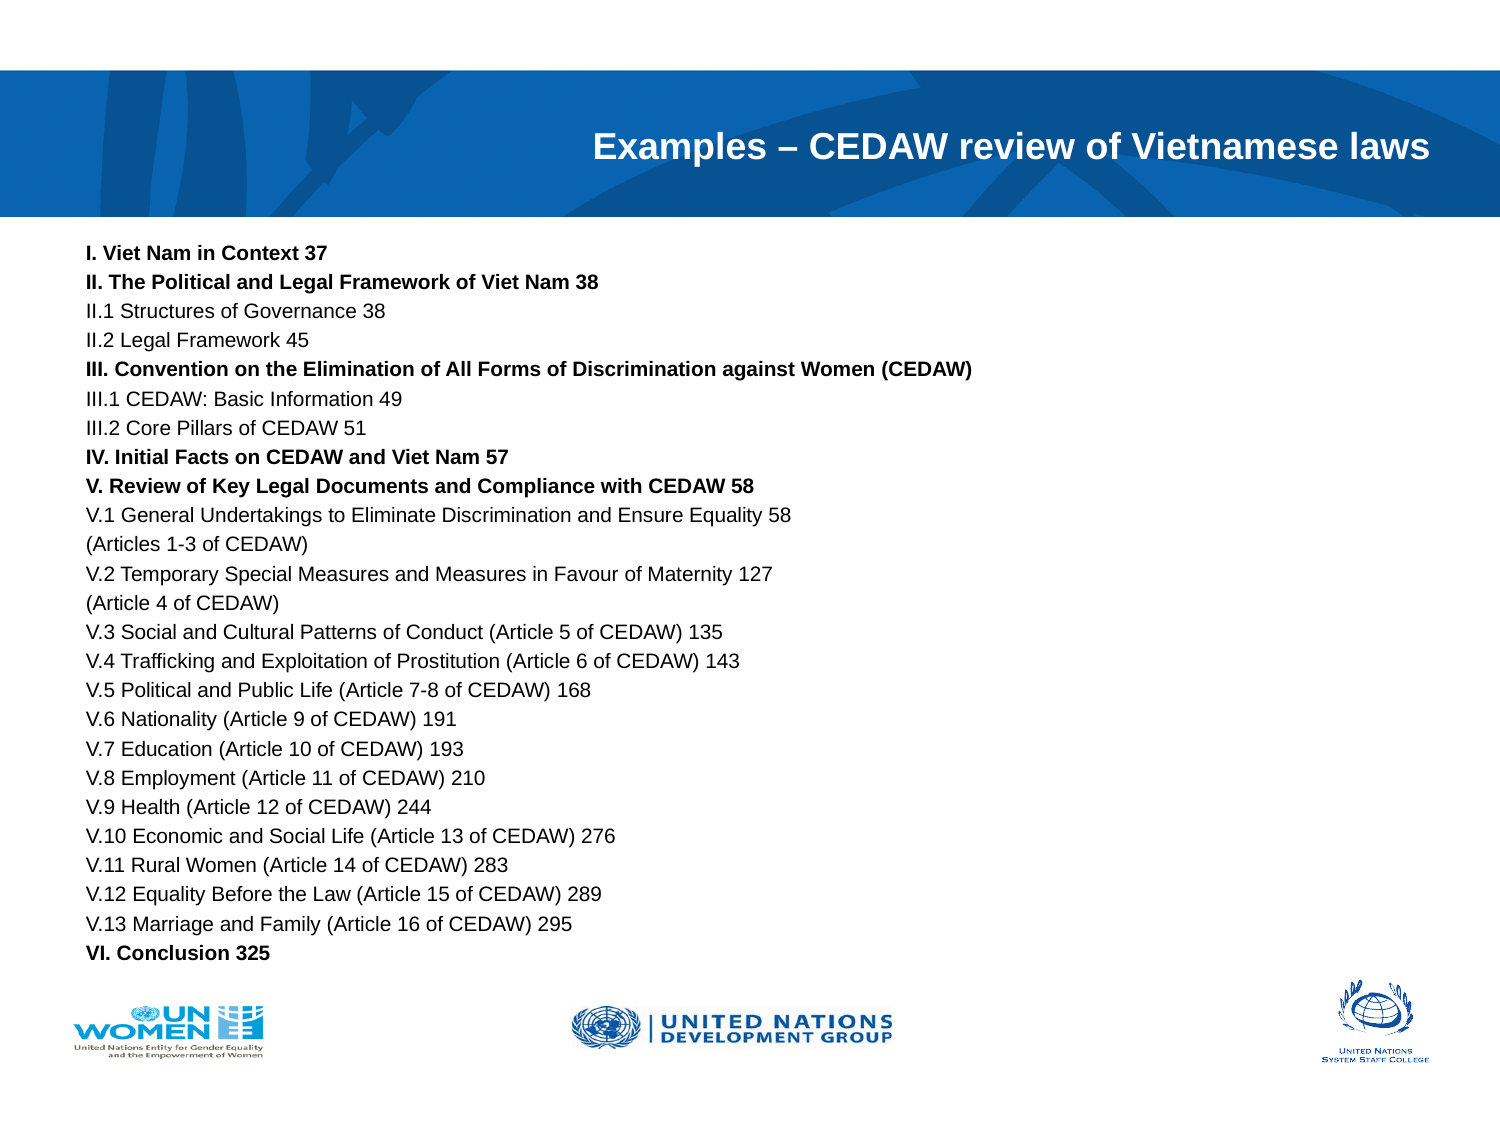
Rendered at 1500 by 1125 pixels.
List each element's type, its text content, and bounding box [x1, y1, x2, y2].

picture [73, 1006, 263, 1059]
picture [0, 70, 1500, 217]
picture [572, 1006, 892, 1049]
picture [170, 1006, 179, 1018]
list I. Viet Nam in Context 37 II. The Political and Legal Framework of Viet Nam 38 II.1 Structures of Governance 38 II.2 Legal Framework 45 III. Convention on the Elimination of All Forms of Discrimination against Women (CEDAW) III.1 CEDAW: Basic Information 49 III.2 Core Pillars of CEDAW 51 IV. Initial Facts on CEDAW and Viet Nam 57 V. Review of Key Legal Documents and Compliance with CEDAW 58 V.1 General Undertakings to Eliminate Discrimination and Ensure Equality 58 (Articles 1-3 of CEDAW) V.2 Temporary Special Measures and Measures in Favour of Maternity 127 (Article 4 of CEDAW) V.3 Social and Cultural Patterns of Conduct (Article 5 of CEDAW) 135 V.4 Trafficking and Exploitation of Prostitution (Article 6 of CEDAW) 143 V.5 Political and Public Life (Article 7-8 of CEDAW) 168 V.6 Nationality (Article 9 of CEDAW) 191 V.7 Education (Article 10 of CEDAW) 193 V.8 Employment (Article 11 of CEDAW) 210 V.9 Health (Article 12 of CEDAW) 244 V.10 Economic and Social Life (Article 13 of CEDAW) 276 V.11 Rural Women (Article 14 of CEDAW) 283 V.12 Equality Before the Law (Article 15 of CEDAW) 289 V.13 Marriage and Family (Article 16 of CEDAW) 295 VI. Conclusion 325 [70, 231, 1459, 965]
picture [194, 1006, 204, 1013]
title Examples – CEDAW review of Vietnamese laws [171, 94, 1447, 195]
picture [1322, 979, 1429, 1063]
